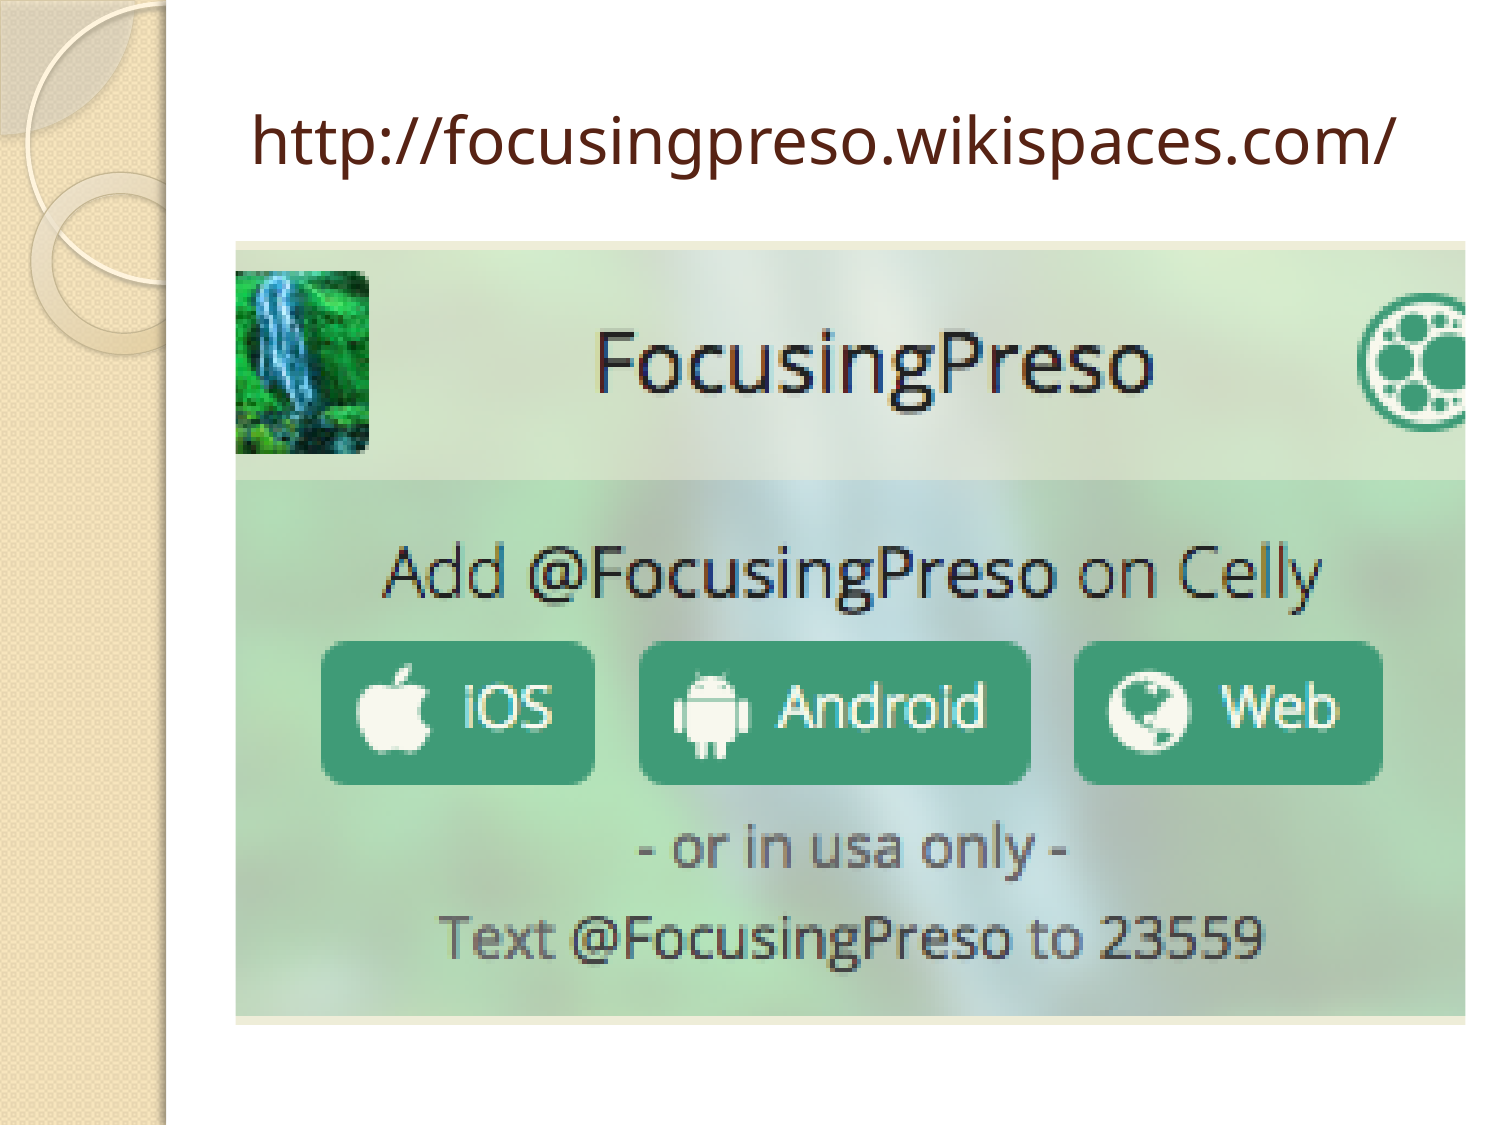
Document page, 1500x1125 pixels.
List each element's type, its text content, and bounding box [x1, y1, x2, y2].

title http://focusingpreso.wikispaces.com/ [235, 45, 1466, 233]
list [235, 237, 1466, 1026]
